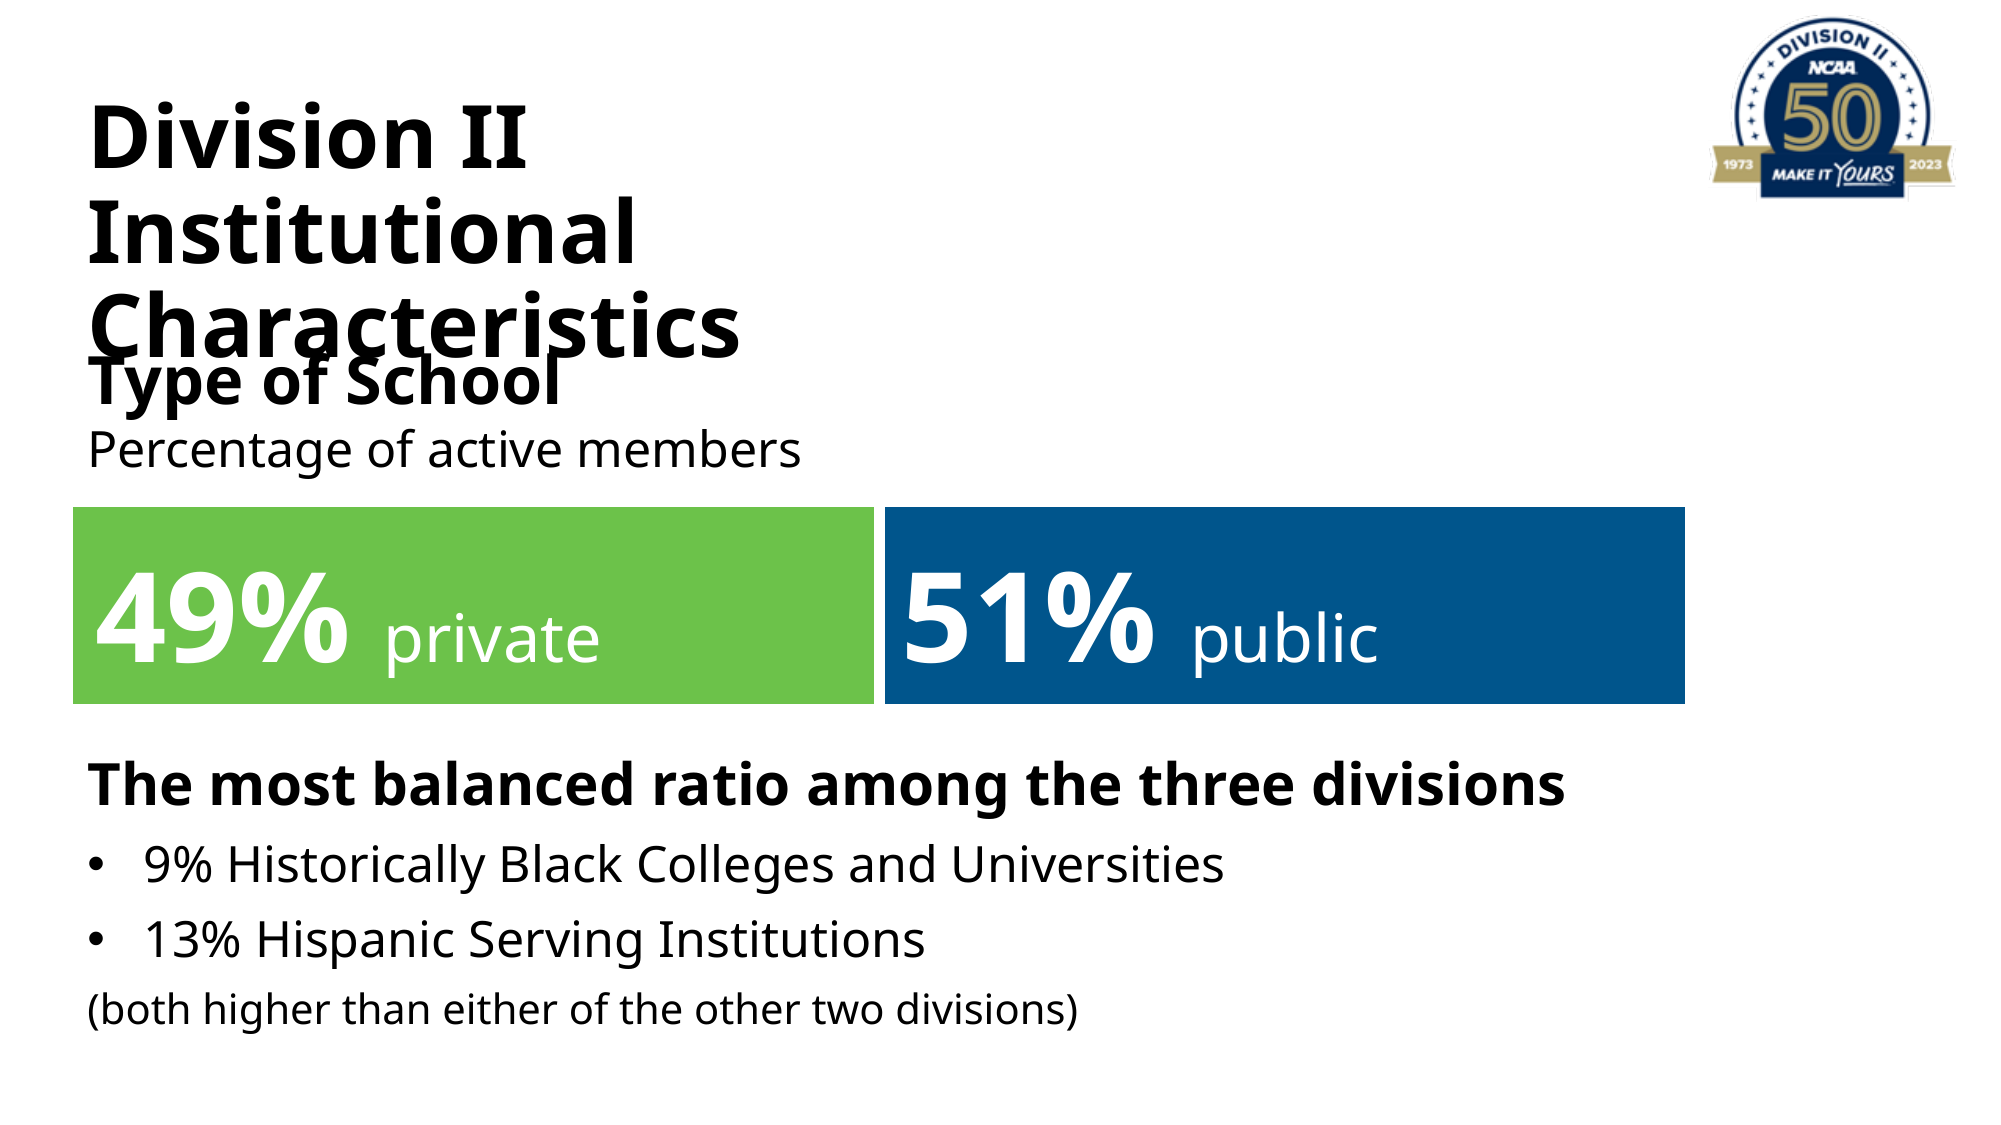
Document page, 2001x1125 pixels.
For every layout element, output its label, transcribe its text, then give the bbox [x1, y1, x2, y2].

list The most balanced ratio among the three divisions 9% Historically Black Colleges and Universities 13% Hispanic Serving Institutions (both higher than either of the other two divisions) [72, 747, 1687, 1040]
table_header 49% private [73, 507, 874, 704]
list Division II Institutional Characteristics [73, 85, 1091, 206]
picture [1708, 14, 1957, 202]
table_header 51% public [885, 507, 1685, 704]
text_box Type of School Percentage of active members [72, 330, 945, 485]
